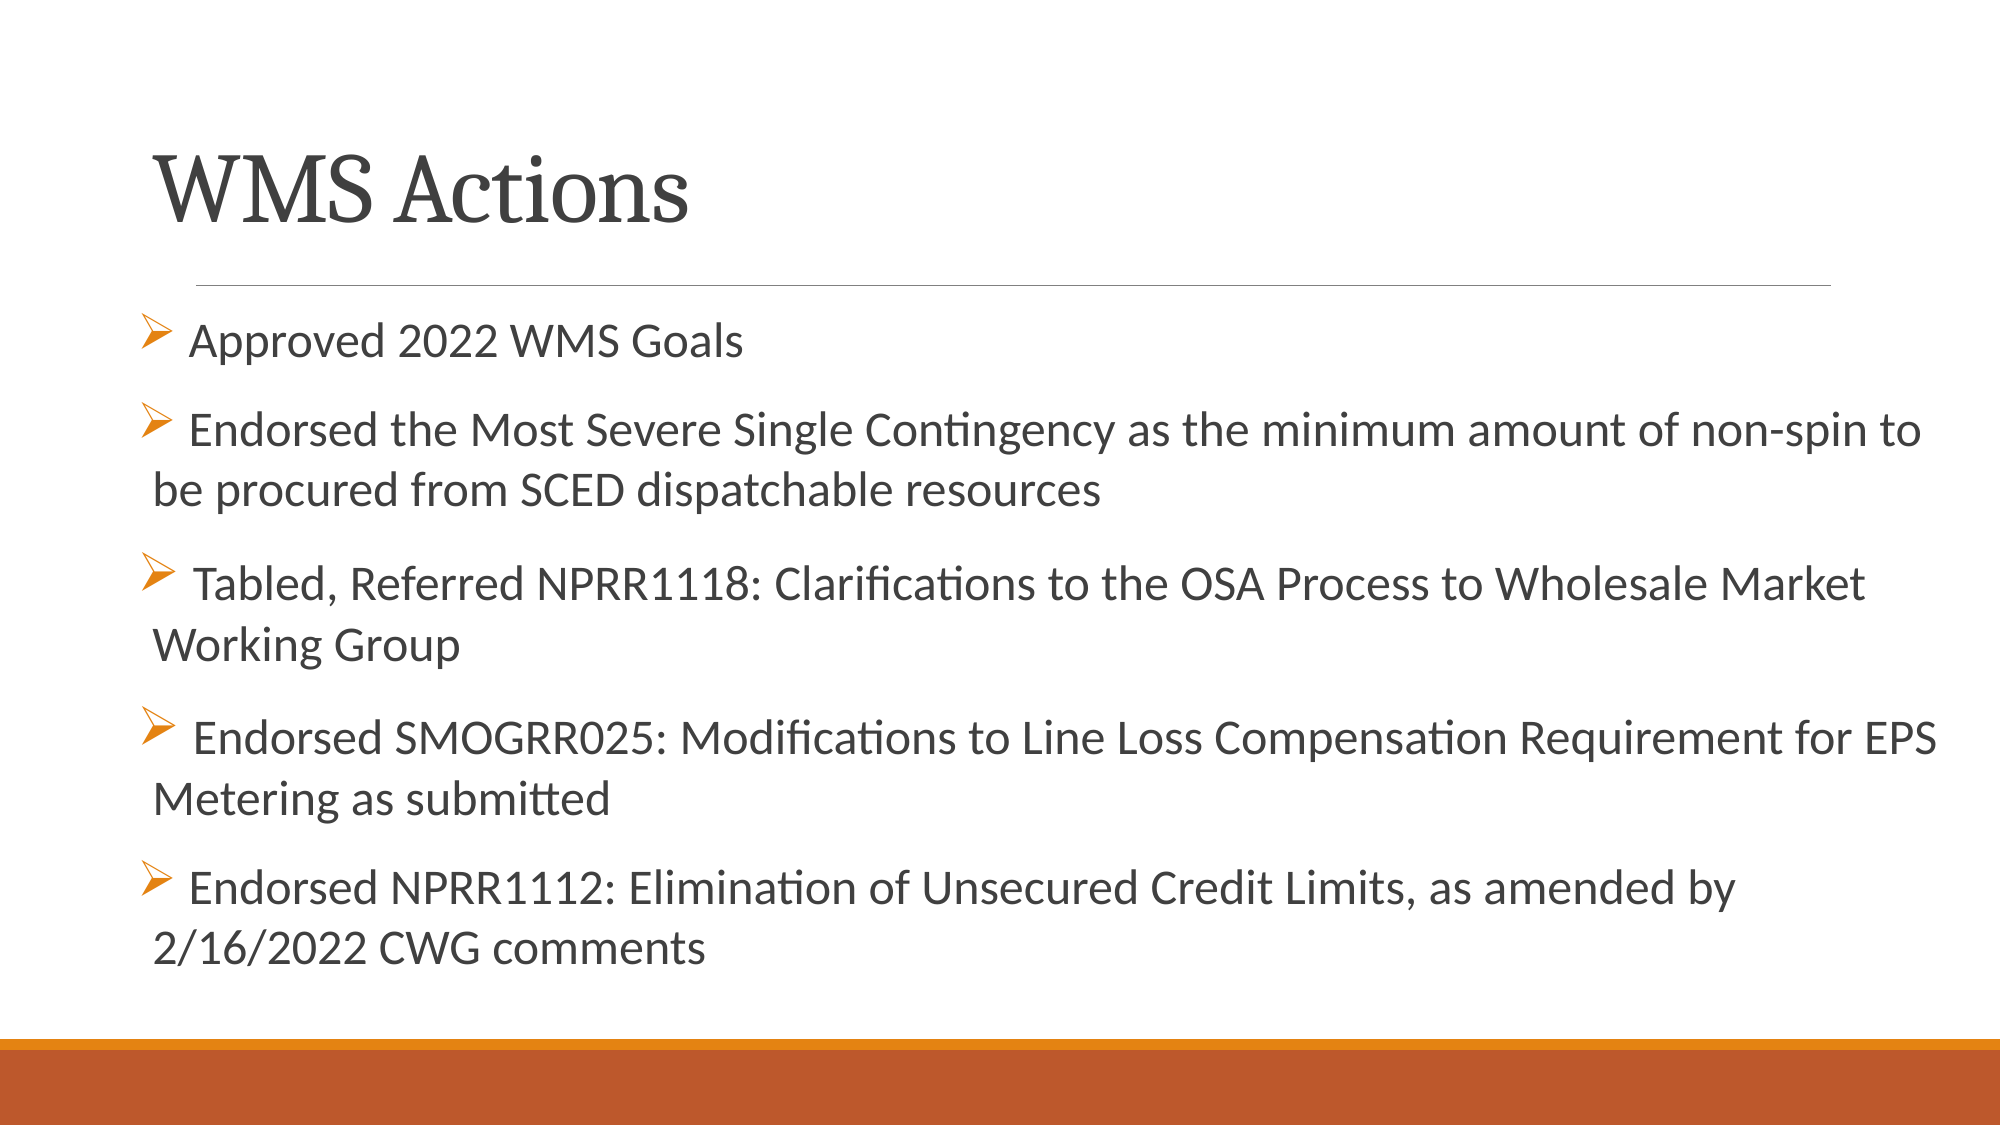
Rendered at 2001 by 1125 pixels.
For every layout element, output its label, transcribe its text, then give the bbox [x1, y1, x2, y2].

title WMS Actions [137, 41, 1863, 251]
list Approved 2022 WMS Goals Endorsed the Most Severe Single Contingency as the minimum amount of non-spin to be procured from SCED dispatchable resources Tabled, Referred NPRR1118: Clarifications to the OSA Process to Wholesale Market Working Group Endorsed SMOGRR025: Modifications to Line Loss Compensation Requirement for EPS Metering as submitted Endorsed NPRR1112: Elimination of Unsecured Credit Limits, as amended by 2/16/2022 CWG comments [137, 299, 1949, 1013]
